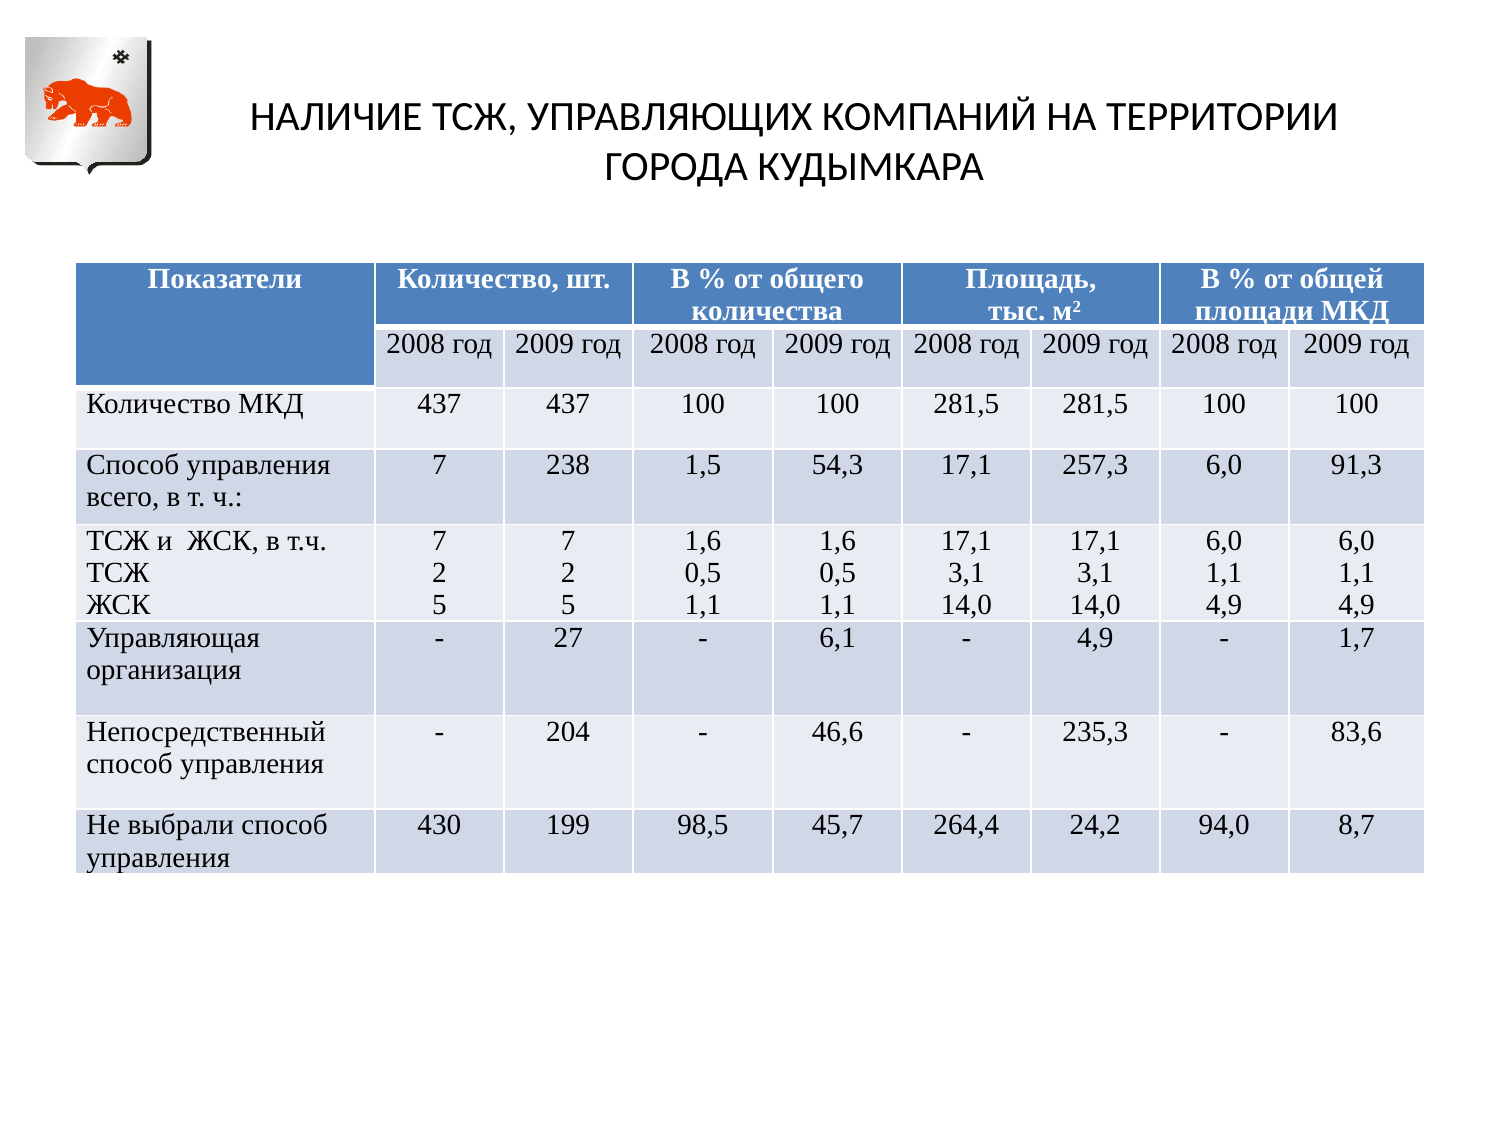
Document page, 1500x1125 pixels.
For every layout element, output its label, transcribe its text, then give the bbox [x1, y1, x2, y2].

table_cell - [376, 716, 503, 808]
table_cell 437 [376, 389, 503, 448]
table_header В % от общего количества [634, 263, 901, 324]
table_cell 430 [376, 810, 503, 873]
table_cell 2009 год [1032, 330, 1159, 387]
table_cell 2009 год [774, 330, 901, 387]
table_cell ТСЖ и ЖСК, в т.ч. ТСЖ ЖСК [76, 525, 374, 620]
table_cell 281,5 [903, 389, 1030, 448]
table_header Площадь, тыс. м2 [903, 263, 1159, 324]
picture [23, 34, 153, 176]
table_header В % от общей площади МКД [1161, 263, 1424, 324]
table_cell 1,6 0,5 1,1 [634, 525, 772, 620]
table_cell 100 [1161, 389, 1288, 448]
table_cell 83,6 [1290, 716, 1424, 808]
title НАЛИЧИЕ ТСЖ, УПРАВЛЯЮЩИХ КОМПАНИЙ НА ТЕРРИТОРИИ ГОРОДА КУДЫМКАРА [164, 45, 1425, 233]
table_cell 235,3 [1032, 716, 1159, 808]
table_cell - [376, 622, 503, 715]
table_cell 45,7 [774, 810, 901, 873]
table_cell 199 [505, 810, 632, 873]
table_cell 257,3 [1032, 450, 1159, 524]
table_cell 437 [505, 389, 632, 448]
table_cell 98,5 [634, 810, 772, 873]
table_cell 2008 год [1161, 330, 1288, 387]
table_cell 1,7 [1290, 622, 1424, 715]
table_cell 4,9 [1032, 622, 1159, 715]
table_cell 7 2 5 [376, 525, 503, 620]
table_cell 204 [505, 716, 632, 808]
table_cell 7 2 5 [505, 525, 632, 620]
table_cell - [1161, 716, 1288, 808]
table_cell 7 [376, 450, 503, 524]
table_cell 1,5 [634, 450, 772, 524]
table_header Количество, шт. [376, 263, 632, 324]
table_cell - [1161, 622, 1288, 715]
table_cell 6,0 1,1 4,9 [1161, 525, 1288, 620]
table_cell 238 [505, 450, 632, 524]
table_cell 100 [774, 389, 901, 448]
table_cell 2008 год [634, 330, 772, 387]
table_cell - [634, 716, 772, 808]
table_cell 24,2 [1032, 810, 1159, 873]
table_cell 17,1 3,1 14,0 [903, 525, 1030, 620]
table_cell 46,6 [774, 716, 901, 808]
table_cell 17,1 [903, 450, 1030, 524]
table_cell 54,3 [774, 450, 901, 524]
table_cell Количество МКД [76, 391, 374, 448]
table_cell 91,3 [1290, 450, 1424, 524]
table_cell 2009 год [1290, 330, 1424, 387]
table_cell 264,4 [903, 810, 1030, 873]
table_cell 17,1 3,1 14,0 [1032, 525, 1159, 620]
table_cell 2008 год [903, 330, 1030, 387]
table_cell Непосредственный способ управления [76, 716, 374, 808]
table_cell 2009 год [505, 330, 632, 387]
table_cell Управляющая организация [76, 622, 374, 715]
table_cell - [903, 622, 1030, 715]
table_cell 94,0 [1161, 810, 1288, 873]
table_cell 27 [505, 622, 632, 715]
table_cell Не выбрали способ управления [76, 810, 374, 873]
table_cell 6,0 1,1 4,9 [1290, 525, 1424, 620]
table_cell 1,6 0,5 1,1 [774, 525, 901, 620]
table_cell 6,0 [1161, 450, 1288, 524]
table_cell 100 [1290, 389, 1424, 448]
table_cell Способ управления всего, в т. ч.: [76, 450, 374, 524]
table_cell - [634, 622, 772, 715]
table_header Показатели [76, 263, 374, 385]
table_cell 100 [634, 389, 772, 448]
table_cell 2008 год [376, 330, 503, 387]
table_cell 8,7 [1290, 810, 1424, 873]
table_cell - [903, 716, 1030, 808]
table_cell 6,1 [774, 622, 901, 715]
table_cell 281,5 [1032, 389, 1159, 448]
